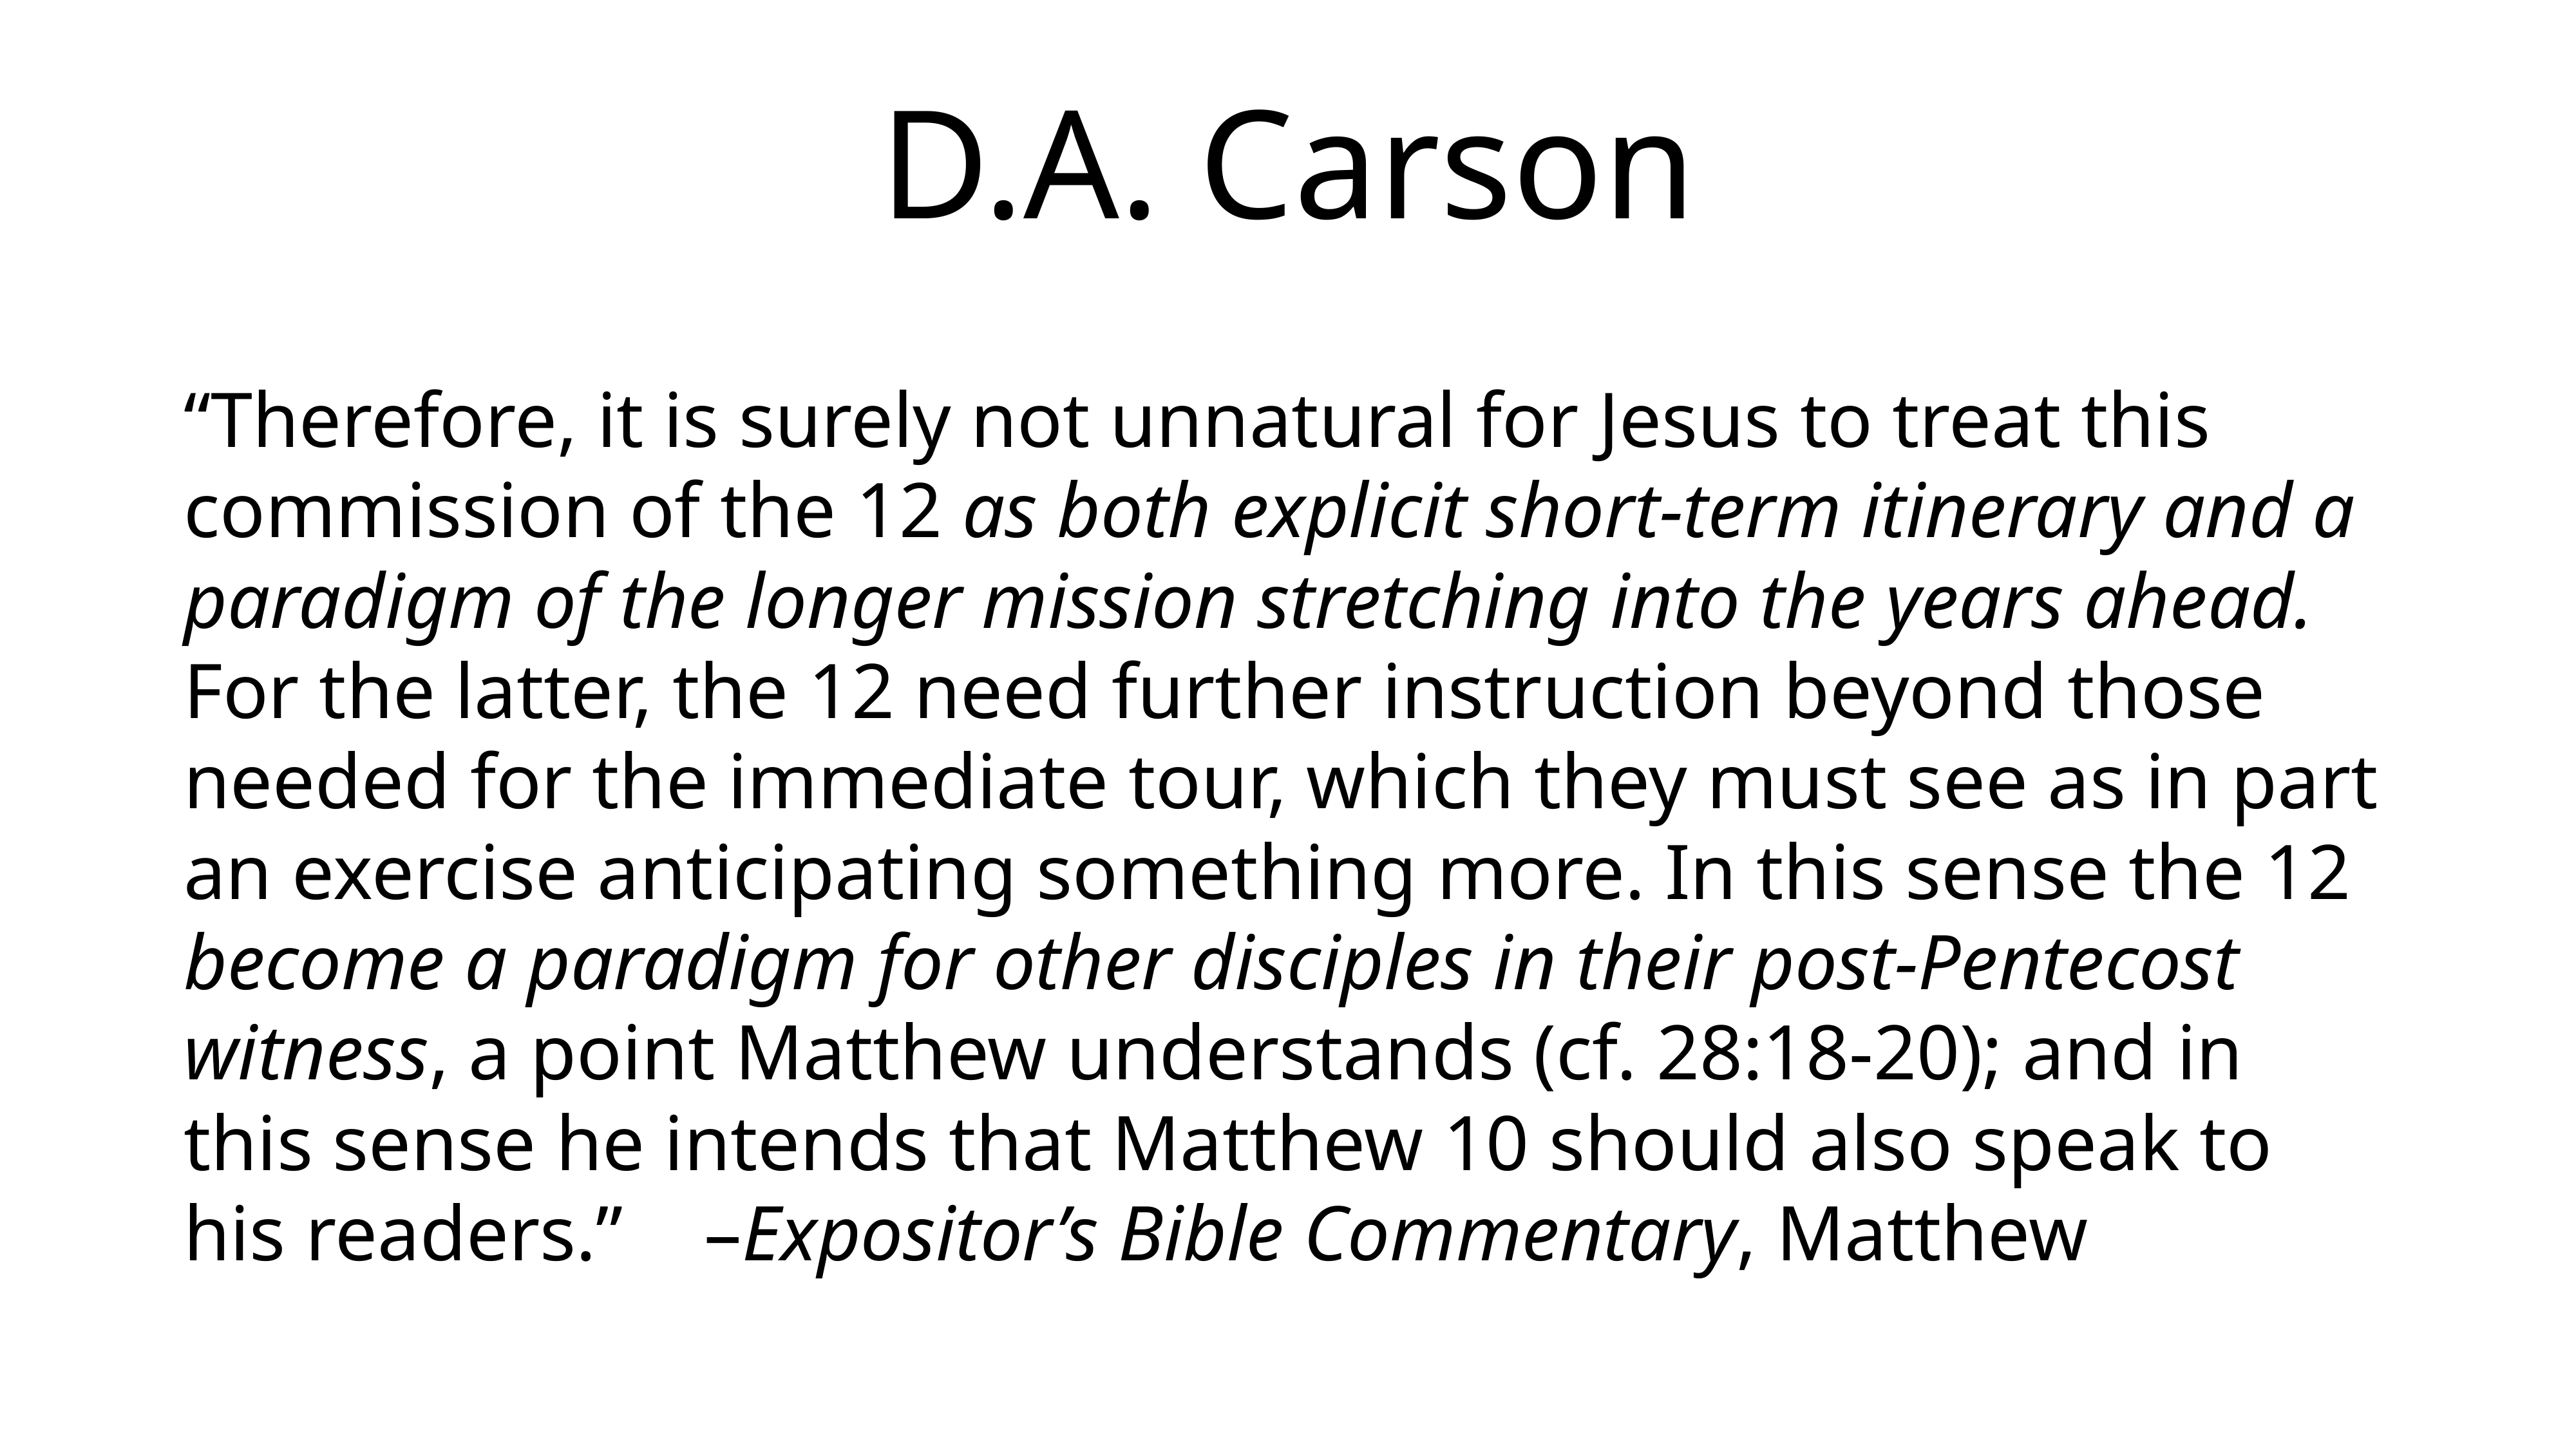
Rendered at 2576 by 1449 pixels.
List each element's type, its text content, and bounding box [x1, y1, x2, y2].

list “Therefore, it is surely not unnatural for Jesus to treat this commission of the 12 as both explicit short-term itinerary and a paradigm of the longer mission stretching into the years ahead. For the latter, the 12 need further instruction beyond those needed for the immediate tour, which they must see as in part an exercise anticipating something more. In this sense the 12 become a paradigm for other disciples in their post-Pentecost witness, a point Matthew understands (cf. 28:18-20); and in this sense he intends that Matthew 10 should also speak to his readers.” –Expositor’s Bible Commentary, Matthew [178, 332, 2398, 1316]
title D.A. Carson [178, 37, 2398, 279]
